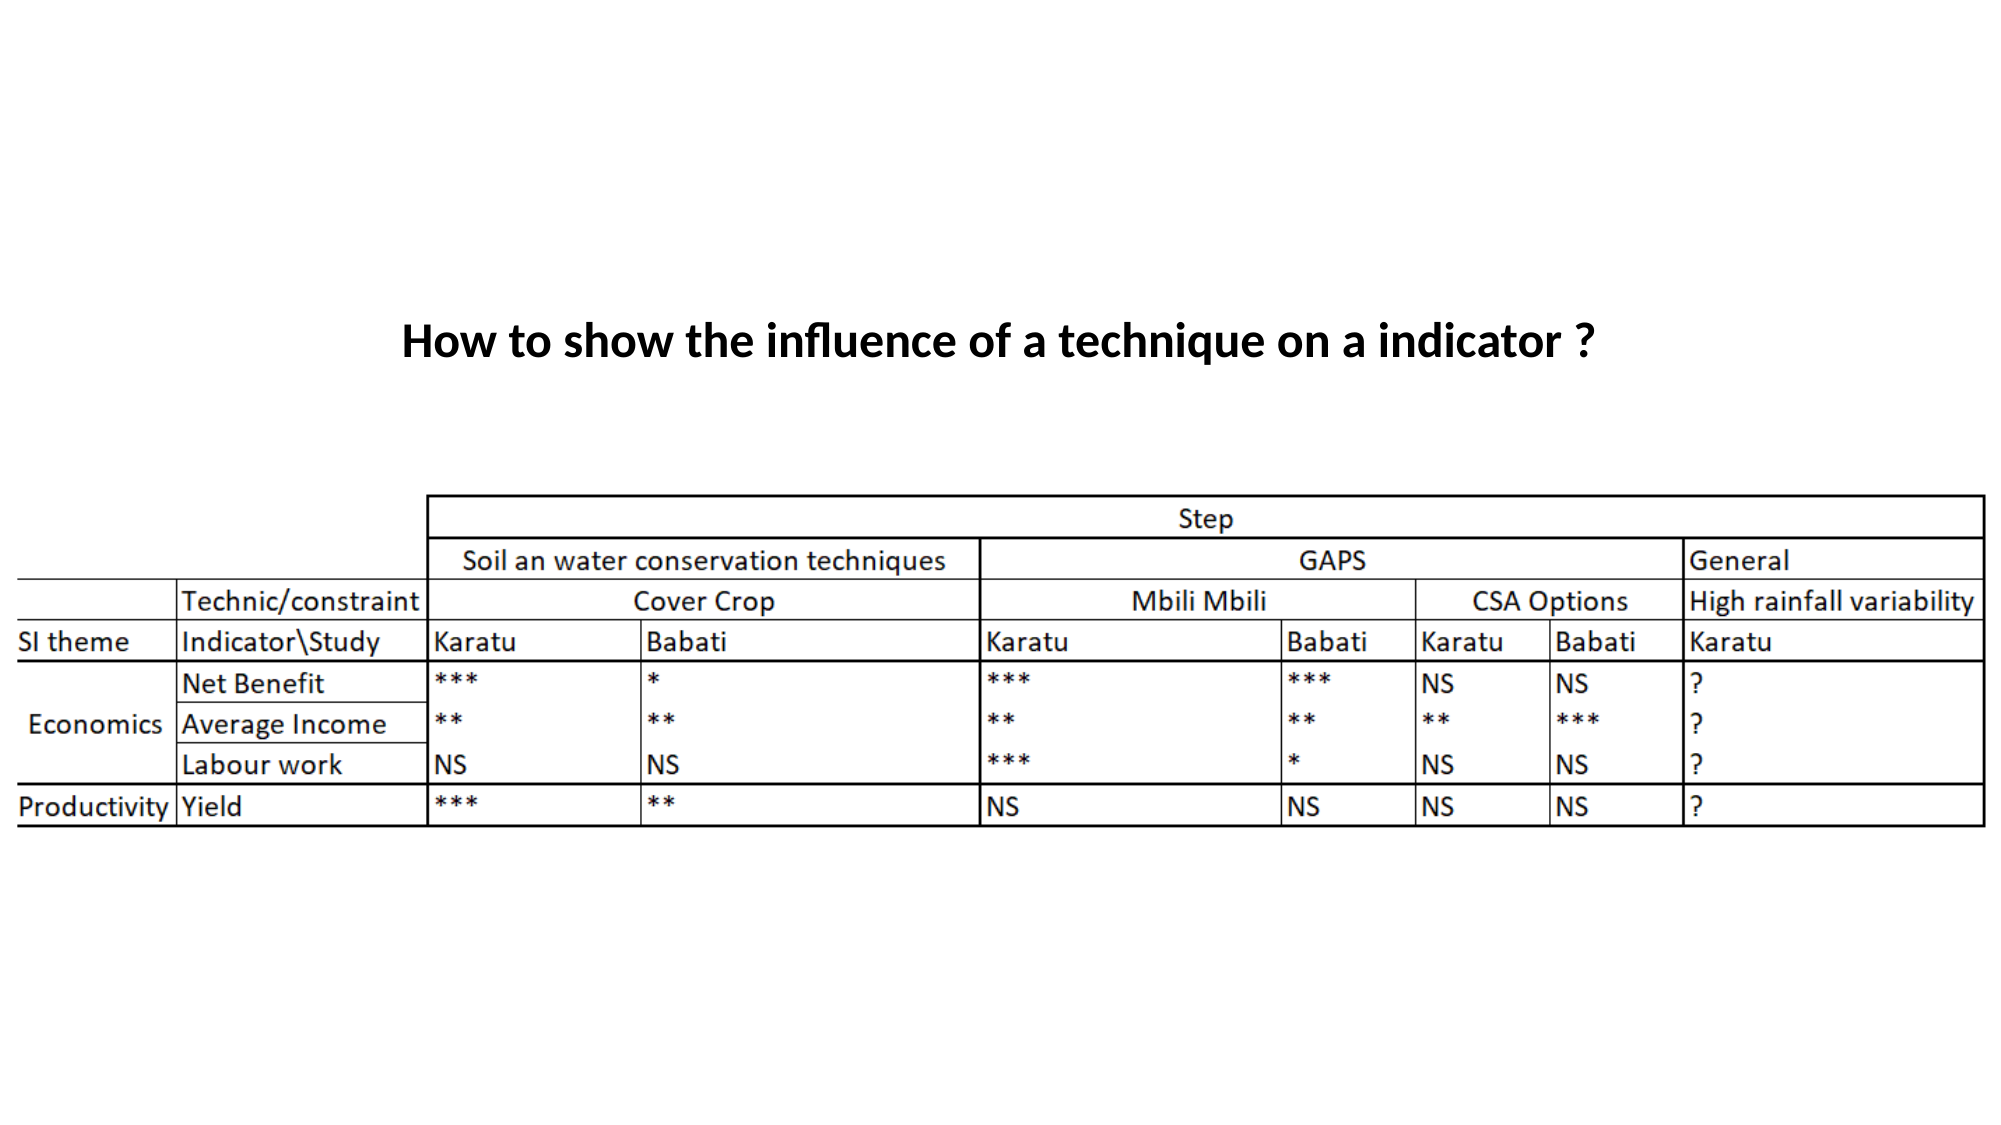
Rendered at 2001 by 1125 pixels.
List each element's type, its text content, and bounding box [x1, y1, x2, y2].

picture [17, 493, 2001, 850]
text_box How to show the influence of a technique on a indicator ? [387, 299, 1613, 375]
